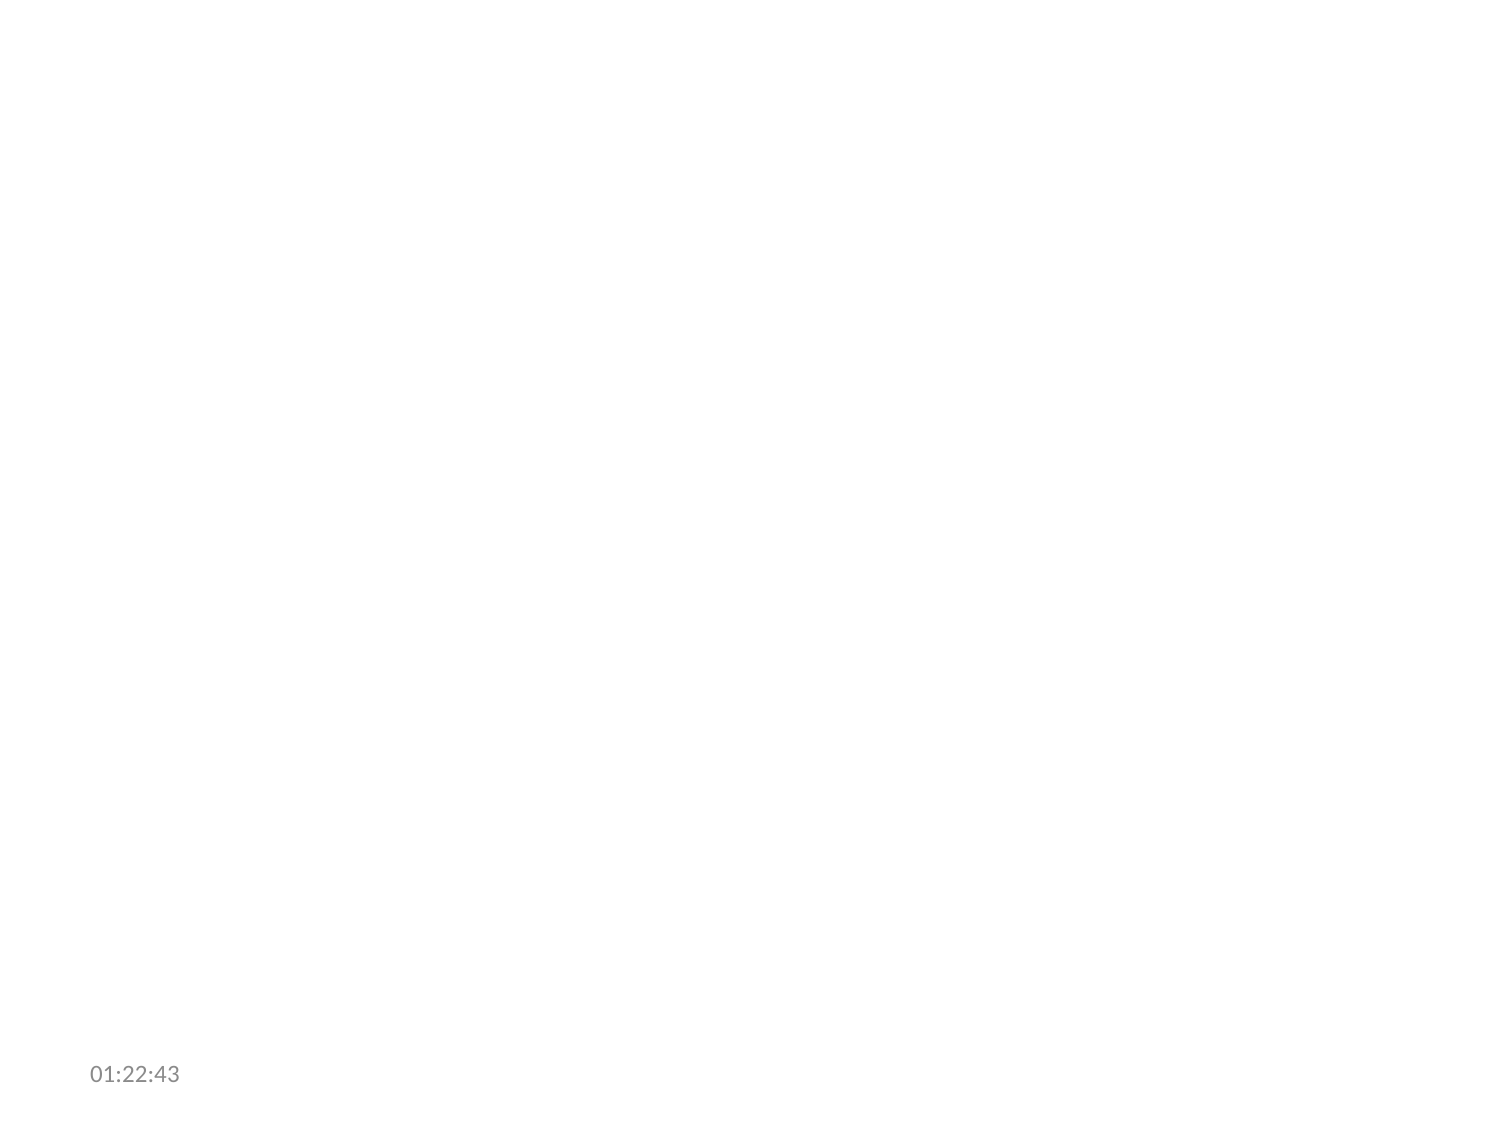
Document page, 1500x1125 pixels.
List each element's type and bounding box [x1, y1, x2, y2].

slide_number [75, 1042, 425, 1103]
